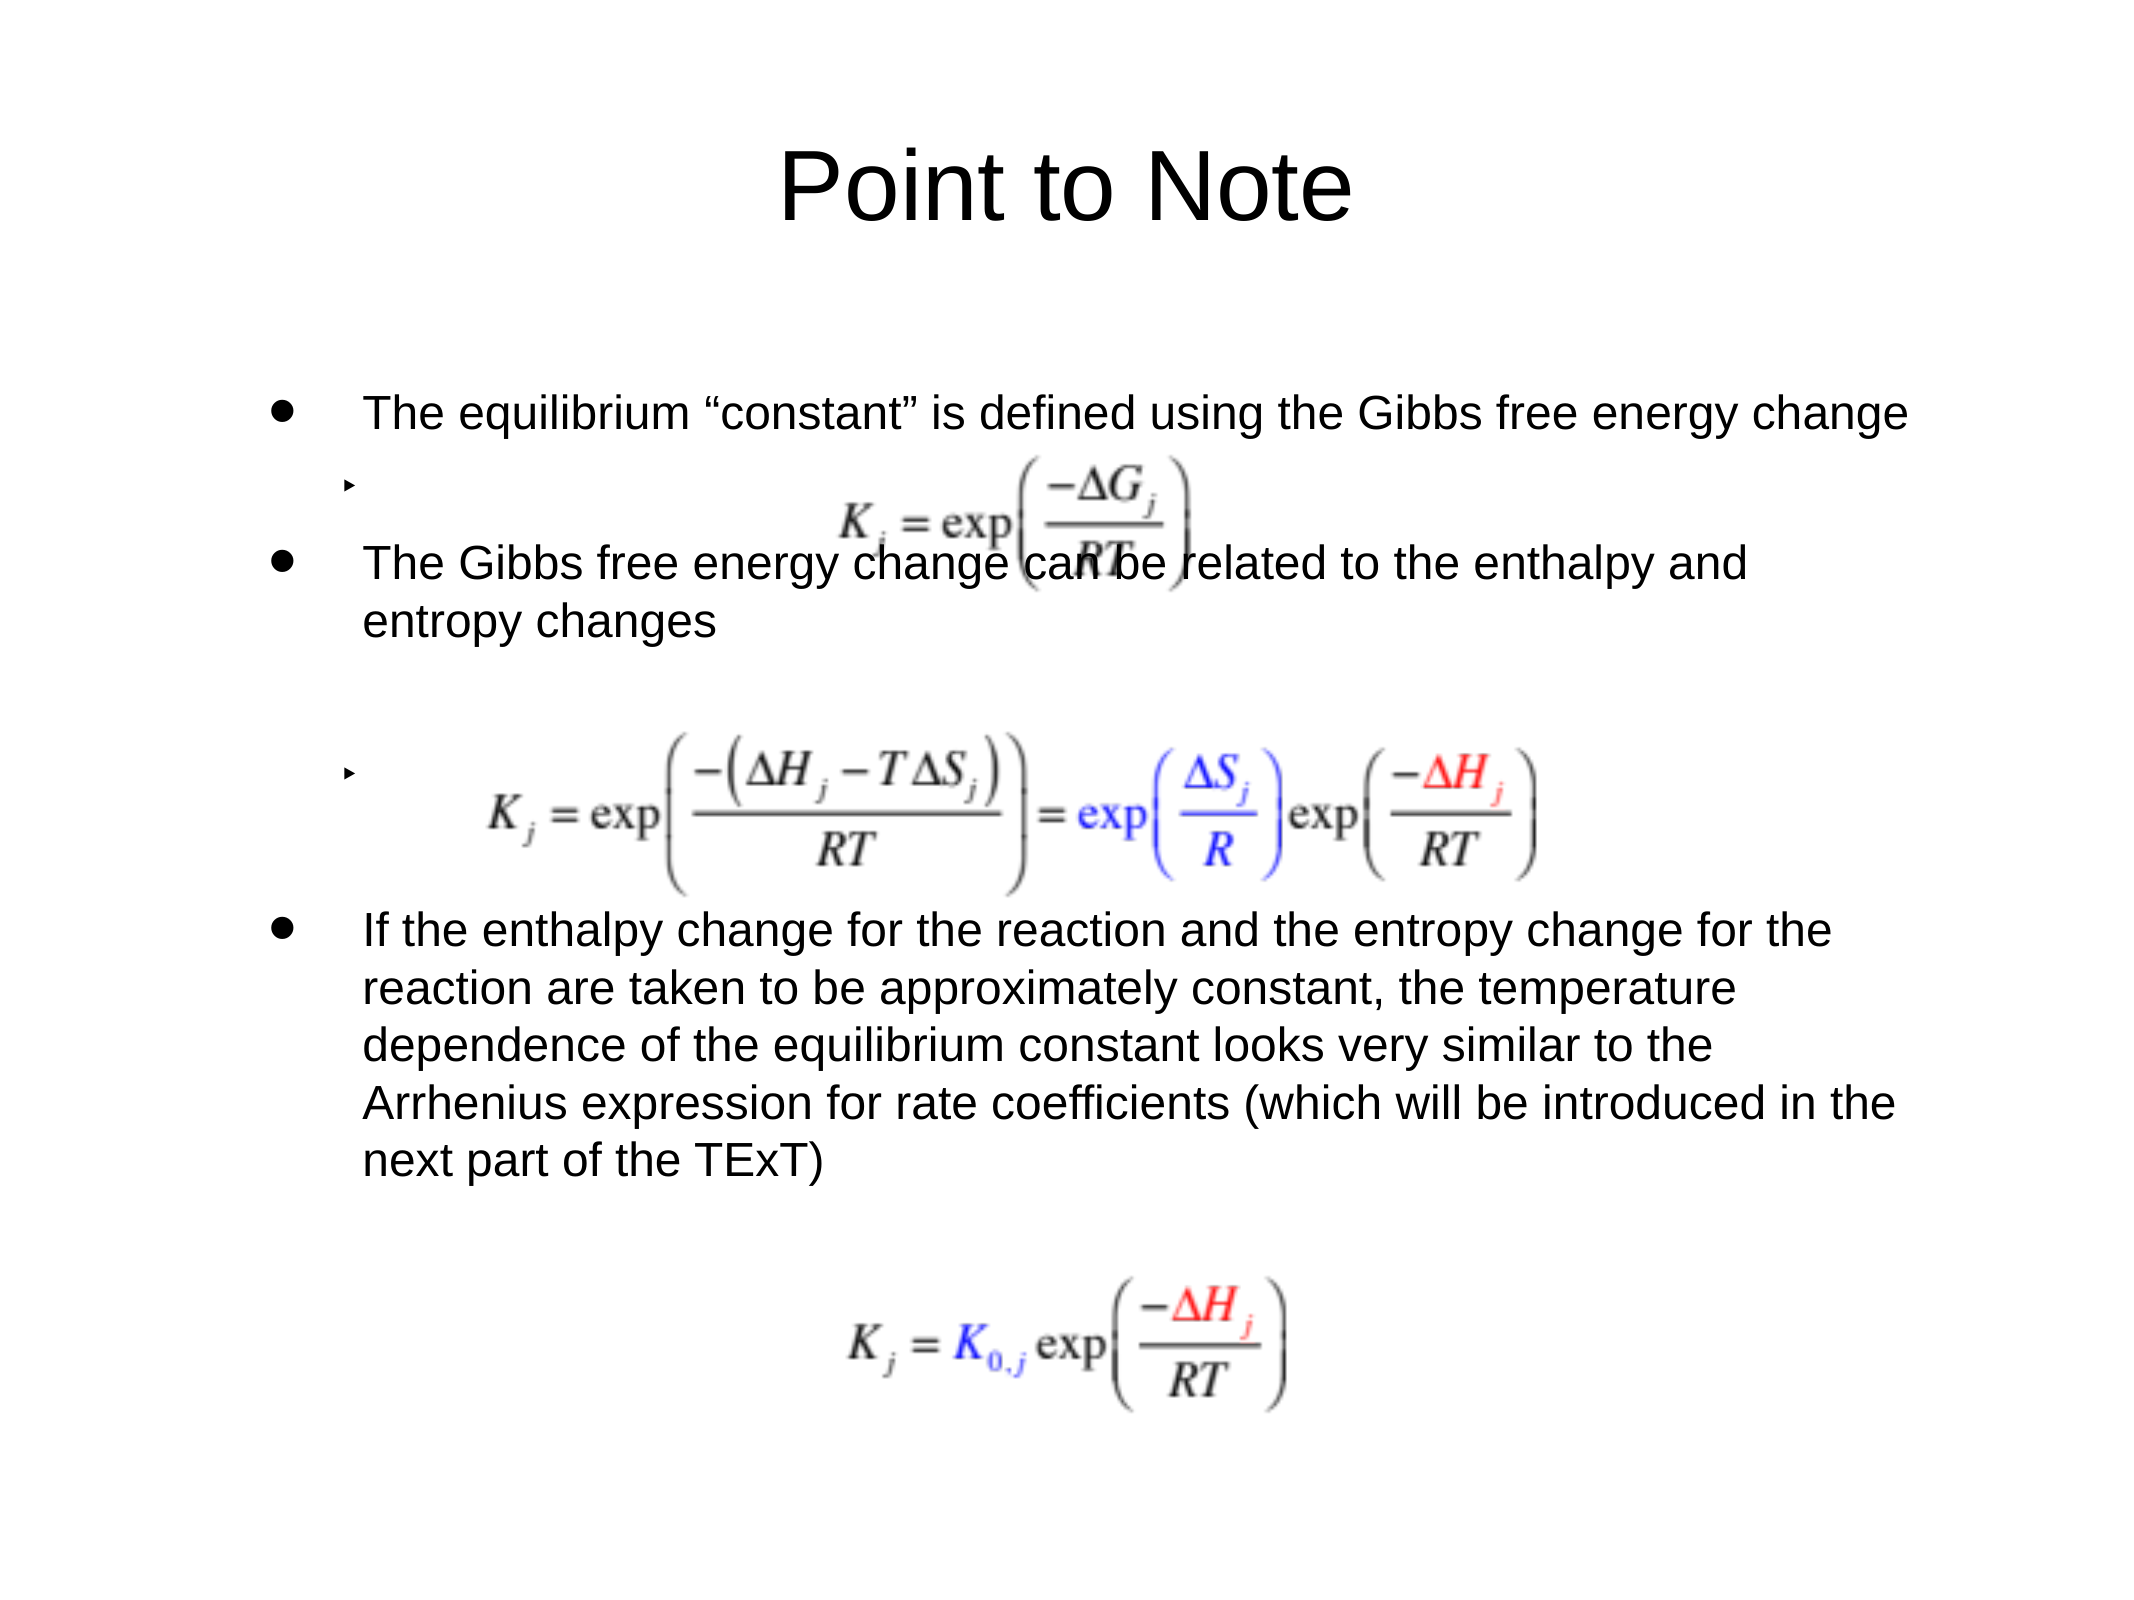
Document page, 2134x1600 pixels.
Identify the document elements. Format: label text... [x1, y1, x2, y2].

picture [480, 724, 1543, 902]
list The equilibrium “constant” is defined using the Gibbs free energy change The Gibbs free energy change can be related to the enthalpy and entropy changes If the enthalpy change for the reaction and the entropy change for the reaction are taken to be approximately constant, the temperature dependence of the equilibrium constant looks very similar to the Arrhenius expression for rate coefficients (which will be introduced in the next part of the TExT) [208, 335, 1925, 1392]
title Point to Note [208, 41, 1925, 319]
picture [841, 1268, 1291, 1417]
picture [830, 447, 1192, 597]
